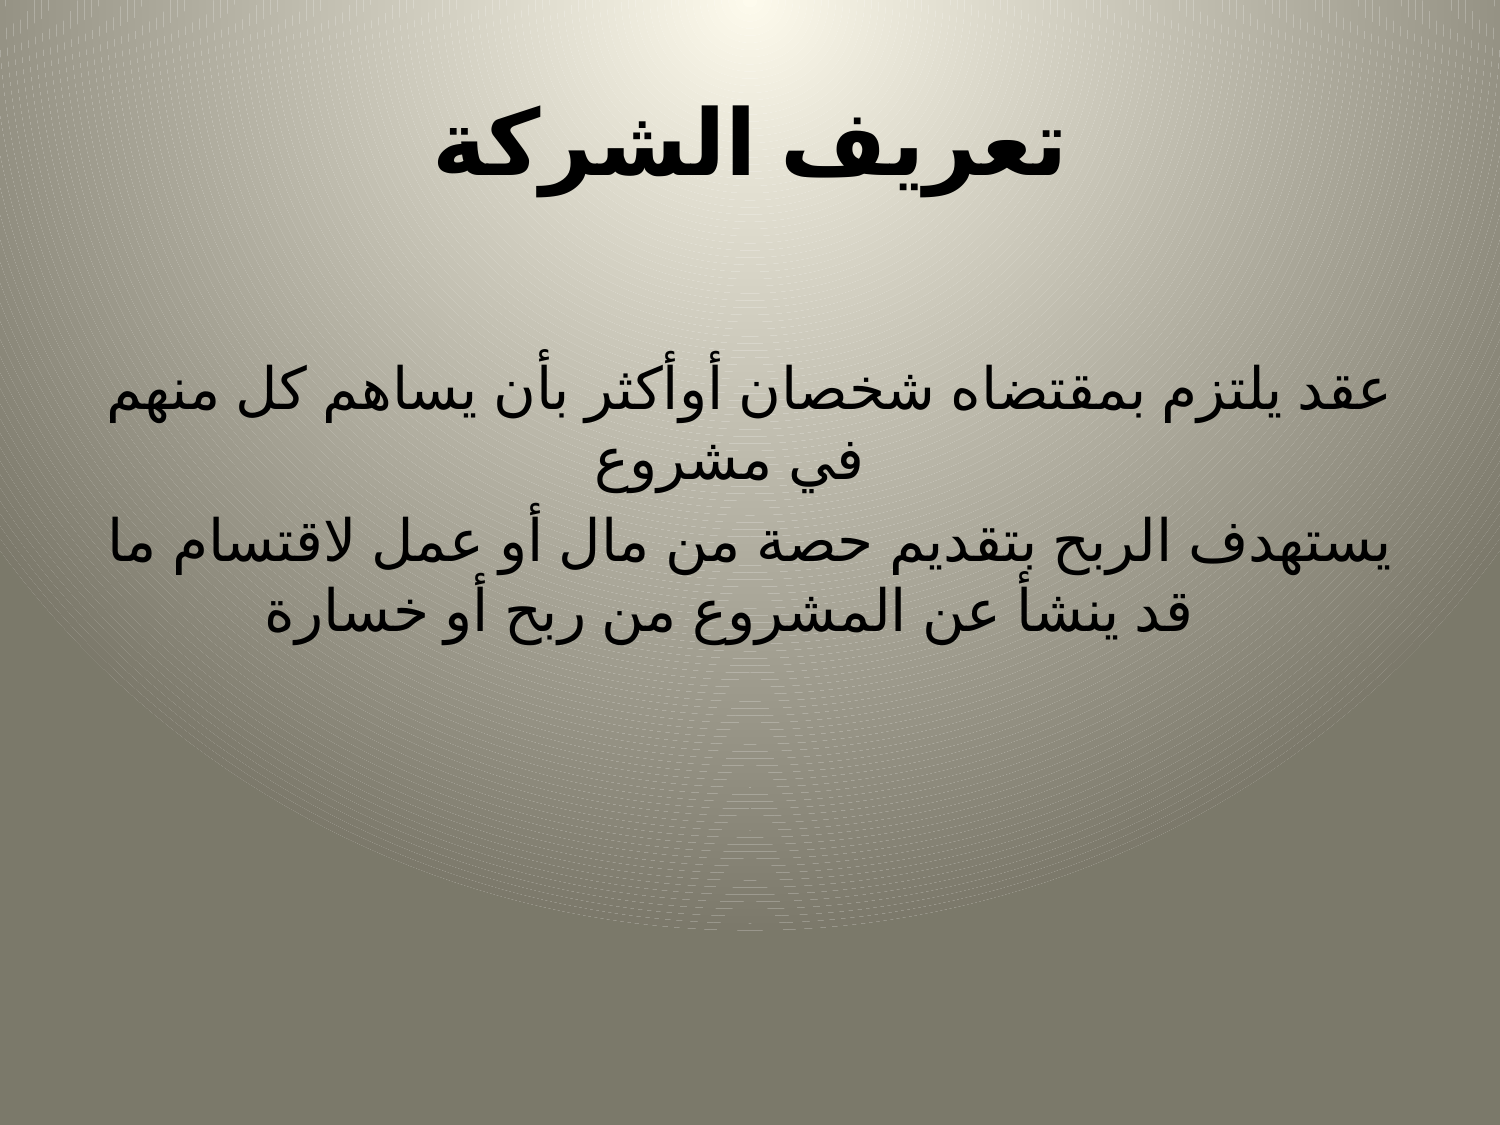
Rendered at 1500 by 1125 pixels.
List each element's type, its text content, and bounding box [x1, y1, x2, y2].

list عقد يلتزم بمقتضاه شخصان أوأكثر بأن يساهم كل منهم في مشروع يستهدف الربح بتقديم حصة من مال أو عمل لاقتسام ما قد ينشأ عن المشروع من ربح أو خسارة [75, 262, 1425, 1005]
title تعريف الشركة [75, 45, 1425, 233]
